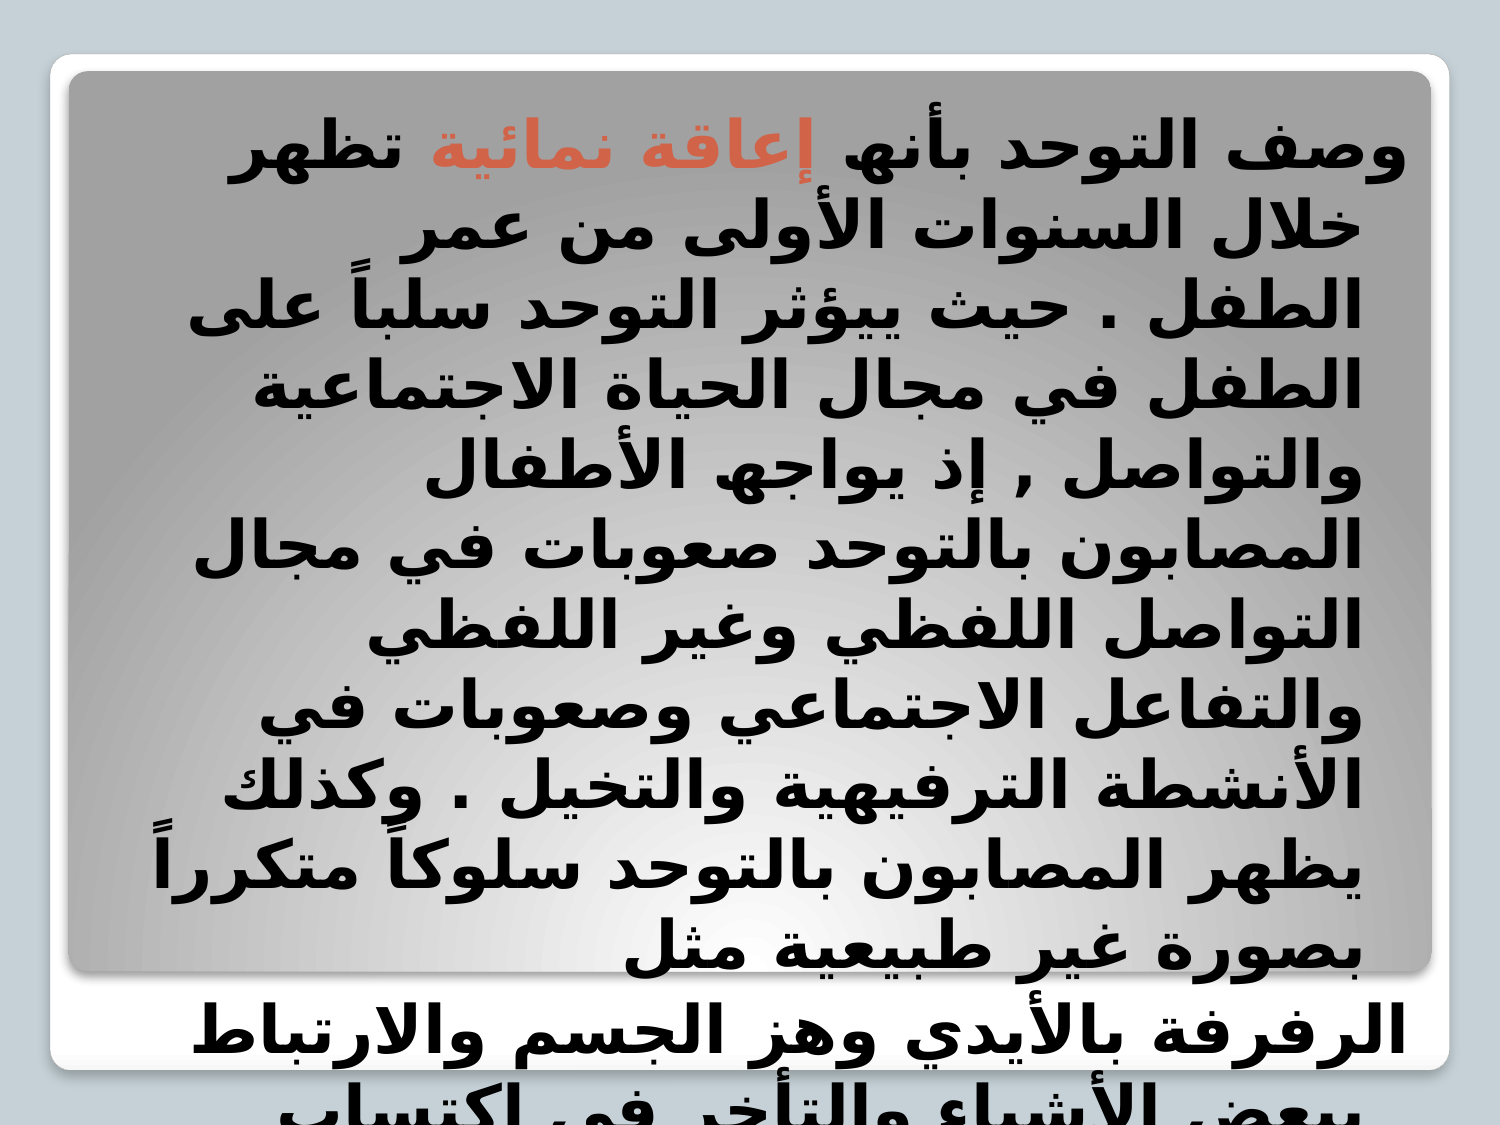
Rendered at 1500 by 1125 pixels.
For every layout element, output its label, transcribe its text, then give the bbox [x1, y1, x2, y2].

list وصف التوحد بأنھ إعاقة نمائیة تظھر خلال السنوات الأولى من عمر الطفل . حیث یيؤثر التوحد سلباً على الطفل في مجال الحیاة الاجتماعیة والتواصل , إذ یواجھ الأطفال المصابون بالتوحد صعوبات في مجال التواصل اللفظي وغیر اللفظي والتفاعل الاجتماعي وصعوبات في الأنشطة الترفیھیة والتخیل . وكذلك یظھر المصابون بالتوحد سلوكاً متكرراً بصورة غیر طبیعیة مثل الرفرفة بالأیدي وھز الجسم والارتباط ببعض الأشیاء والتأخر في اكتساب اللغة [82, 86, 1425, 774]
